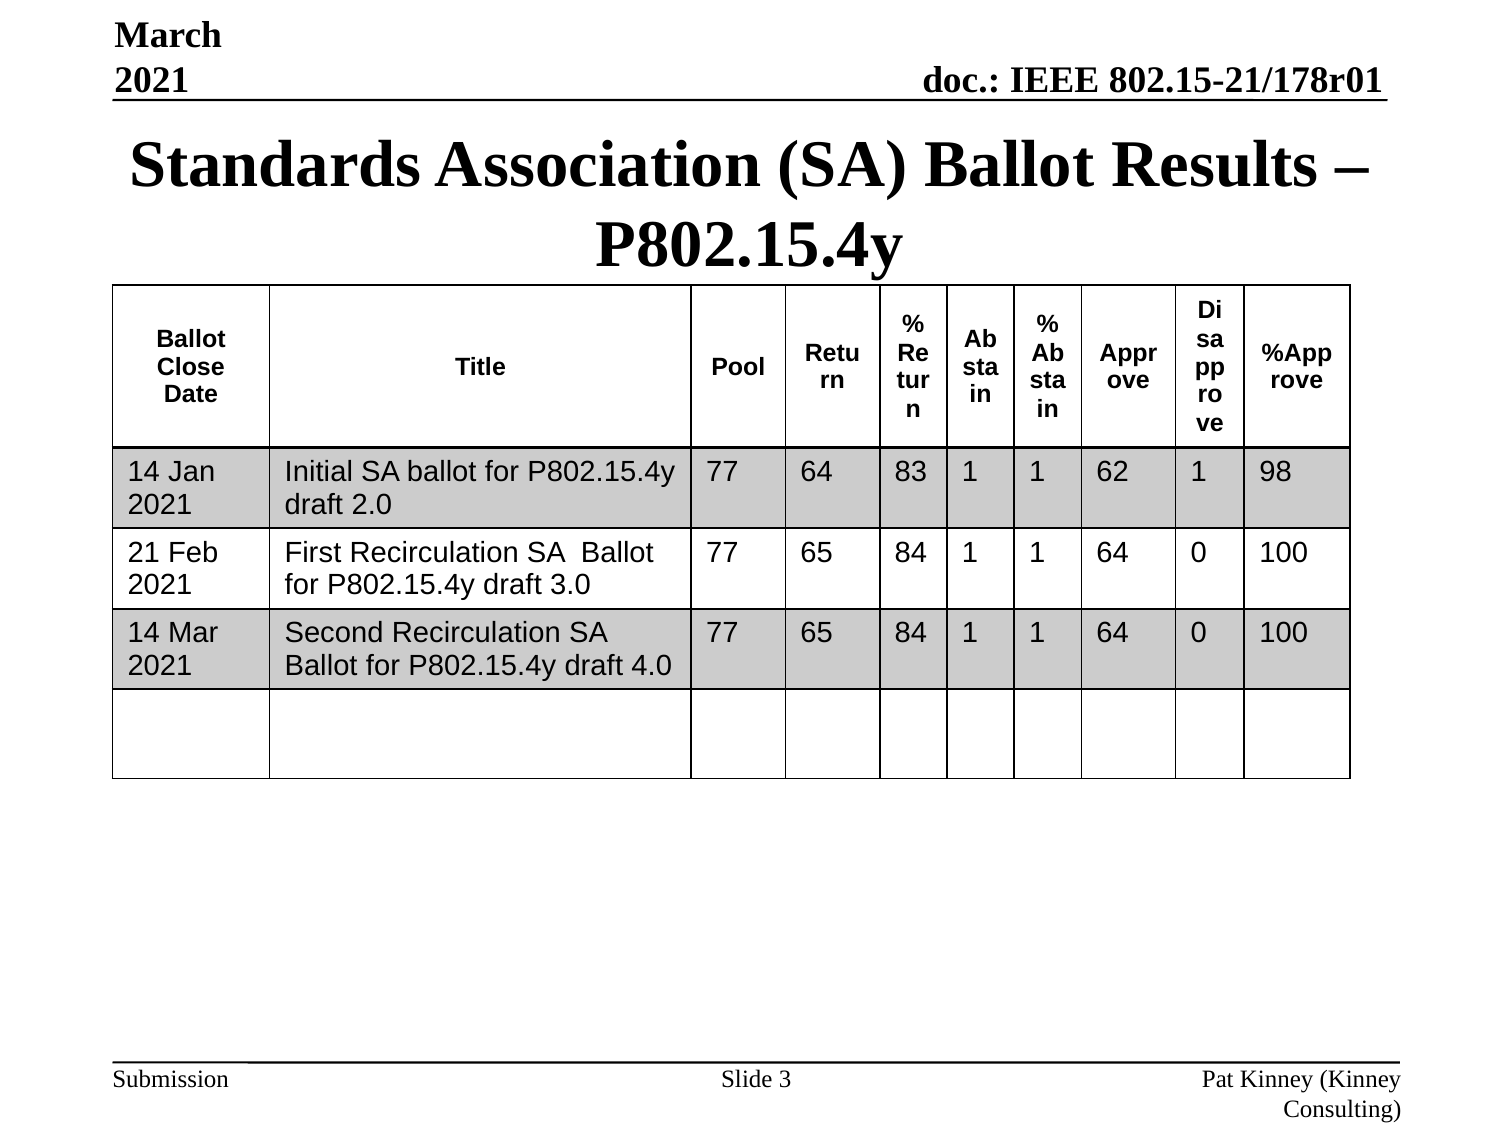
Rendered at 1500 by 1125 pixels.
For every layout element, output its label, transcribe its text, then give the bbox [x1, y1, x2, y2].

table_cell 1 [948, 529, 1013, 608]
table_cell 65 [786, 610, 879, 688]
table_cell [1245, 690, 1349, 778]
table_header %Approve [1245, 286, 1349, 446]
table_cell 98 [1245, 449, 1349, 527]
table_cell First Recirculation SA Ballot for P802.15.4y draft 3.0 [270, 529, 690, 608]
table_cell 1 [948, 610, 1013, 688]
table_cell 83 [881, 449, 946, 527]
table_header Disapprove [1176, 286, 1243, 446]
table_header Pool [692, 286, 785, 446]
table_header Title [270, 286, 690, 446]
table_cell 84 [881, 610, 946, 688]
table_cell Second Recirculation SA Ballot for P802.15.4y draft 4.0 [270, 610, 690, 688]
table_cell [881, 690, 946, 778]
table_cell 1 [1015, 610, 1081, 688]
table_header %Abstain [1015, 286, 1081, 446]
table_cell [1015, 690, 1081, 778]
table_cell 1 [1015, 449, 1081, 527]
table_cell 77 [692, 610, 785, 688]
table_cell 77 [692, 449, 785, 527]
table_cell [1082, 690, 1175, 778]
table_cell 65 [786, 529, 879, 608]
table_cell 64 [786, 449, 879, 527]
table_cell 0 [1176, 610, 1243, 688]
table_cell 64 [1082, 529, 1175, 608]
table_cell [948, 690, 1013, 778]
table_cell 14 Mar 2021 [113, 610, 269, 688]
table_cell 64 [1082, 610, 1175, 688]
table_cell 0 [1176, 529, 1243, 608]
table_cell 14 Jan 2021 [113, 449, 269, 527]
table_cell [692, 690, 785, 778]
table_cell 1 [1015, 529, 1081, 608]
slide_number Slide 3 [712, 1061, 800, 1093]
table_cell 21 Feb 2021 [113, 529, 269, 608]
table_cell 1 [948, 449, 1013, 527]
table_cell 77 [692, 529, 785, 608]
table_cell [1176, 690, 1243, 778]
footer Pat Kinney (Kinney Consulting) [1092, 1061, 1402, 1093]
table_header Approve [1082, 286, 1175, 446]
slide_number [114, 54, 270, 101]
table_header %Return [881, 286, 946, 446]
table_cell [786, 690, 879, 778]
table_cell Initial SA ballot for P802.15.4y draft 2.0 [270, 449, 690, 527]
table_cell 84 [881, 529, 946, 608]
table_cell 100 [1245, 529, 1349, 608]
table_header Return [786, 286, 879, 446]
table_header Ballot Close Date [113, 286, 269, 446]
table_cell 100 [1245, 610, 1349, 688]
table_cell 1 [1176, 449, 1243, 527]
table_header Abstain [948, 286, 1013, 446]
table_cell [113, 690, 269, 778]
table_cell 62 [1082, 449, 1175, 527]
title Standards Association (SA) Ballot Results – P802.15.4y [112, 112, 1388, 288]
table_cell [270, 690, 690, 778]
